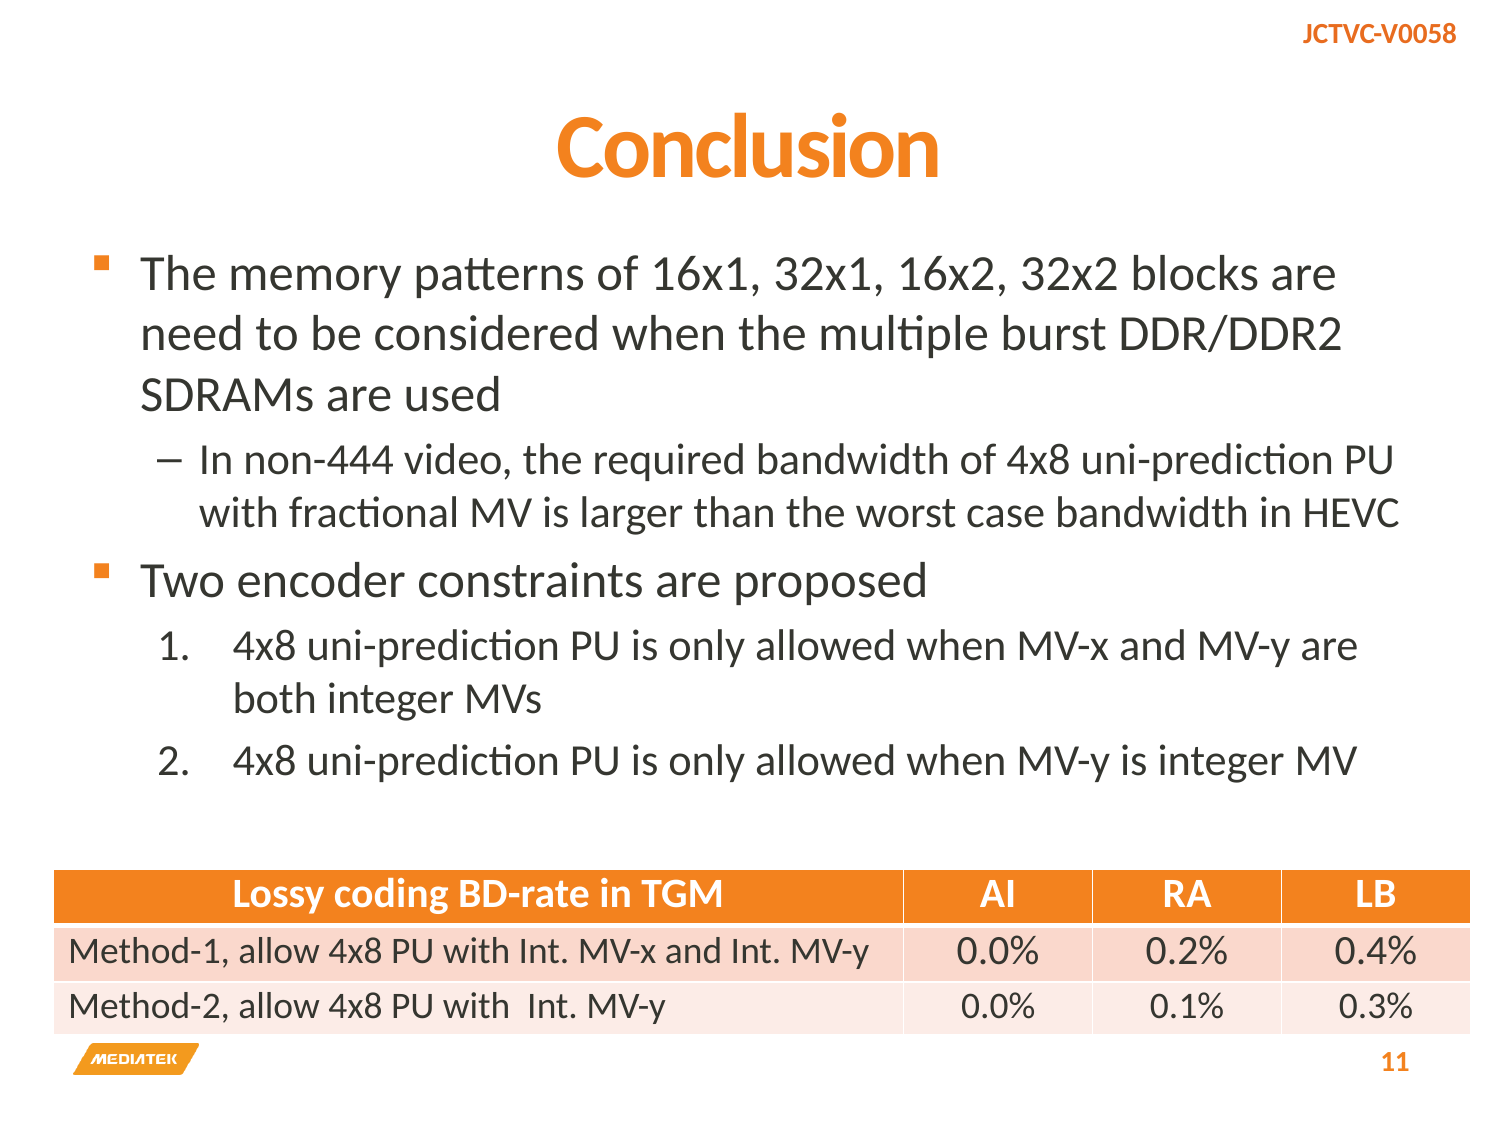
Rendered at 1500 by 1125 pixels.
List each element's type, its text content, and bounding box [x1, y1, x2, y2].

table_cell 0.3% [1282, 983, 1470, 1034]
list The memory patterns of 16x1, 32x1, 16x2, 32x2 blocks are need to be considered when the multiple burst DDR/DDR2 SDRAMs are used In non-444 video, the required bandwidth of 4x8 uni-prediction PU with fractional MV is larger than the worst case bandwidth in HEVC Two encoder constraints are proposed 4x8 uni-prediction PU is only allowed when MV-x and MV-y are both integer MVs 4x8 uni-prediction PU is only allowed when MV-y is integer MV [75, 231, 1425, 868]
picture [73, 1043, 199, 1075]
table_header AI [904, 870, 1092, 923]
table_header Lossy coding BD-rate in TGM [54, 870, 903, 923]
table_header RA [1093, 870, 1281, 923]
table_cell 0.1% [1093, 983, 1281, 1034]
title Conclusion [75, 99, 1425, 231]
table_cell 0.2% [1093, 928, 1281, 981]
table_cell 0.4% [1282, 928, 1470, 981]
table_cell Method-1, allow 4x8 PU with Int. MV-x and Int. MV-y [54, 928, 903, 981]
table_cell 0.0% [904, 928, 1092, 981]
table_cell Method-2, allow 4x8 PU with Int. MV-y [54, 983, 903, 1034]
slide_number 11 [1251, 1036, 1425, 1090]
table_cell 0.0% [904, 983, 1092, 1034]
table_header LB [1282, 870, 1470, 923]
